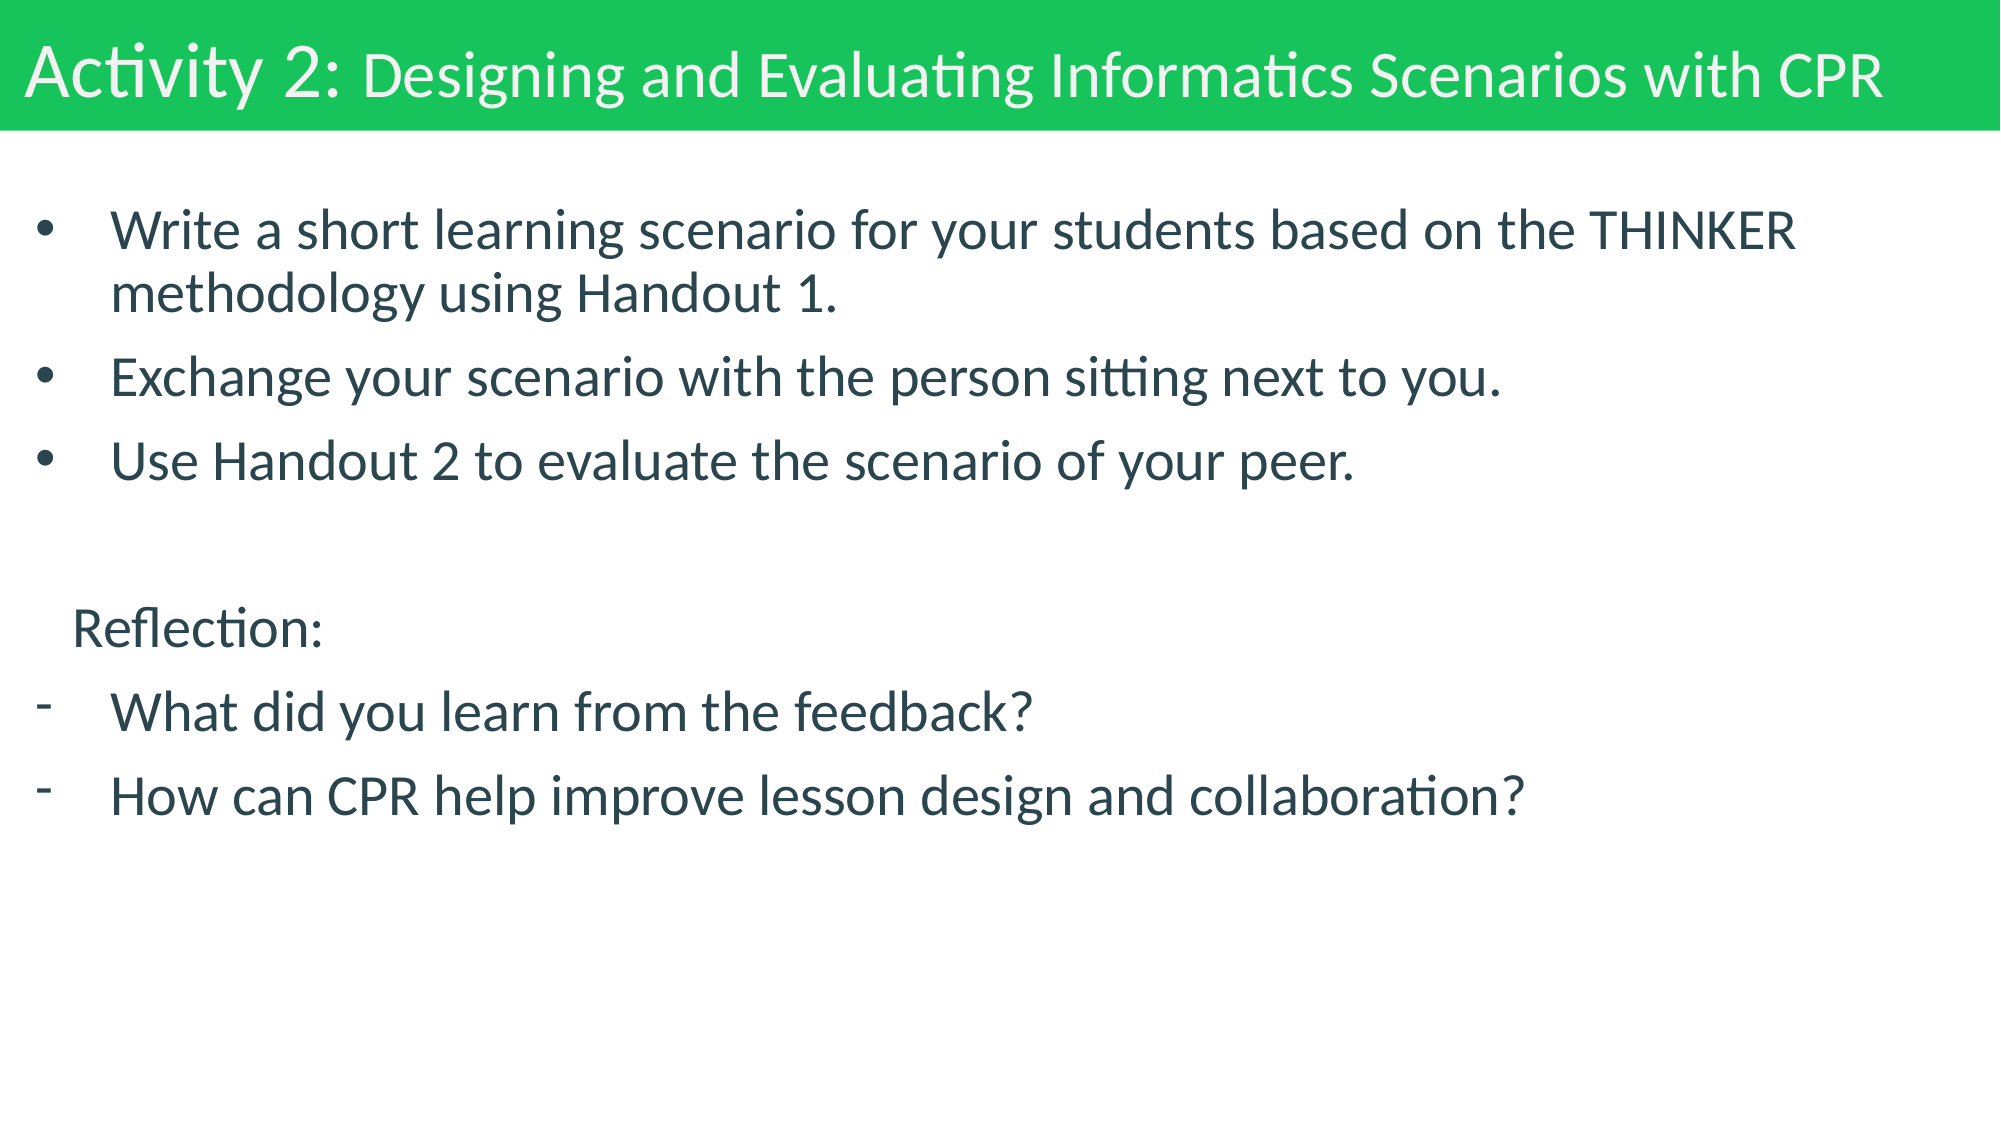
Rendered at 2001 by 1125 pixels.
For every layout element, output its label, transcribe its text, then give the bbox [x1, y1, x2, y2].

title Activity 2: Designing and Evaluating Informatics Scenarios with CPR [16, 13, 1976, 131]
list Write a short learning scenario for your students based on the THINKER methodology using Handout 1. Exchange your scenario with the person sitting next to you. Use Handout 2 to evaluate the scenario of your peer. Reflection: What did you learn from the feedback? How can CPR help improve lesson design and collaboration? [20, 191, 1980, 1060]
